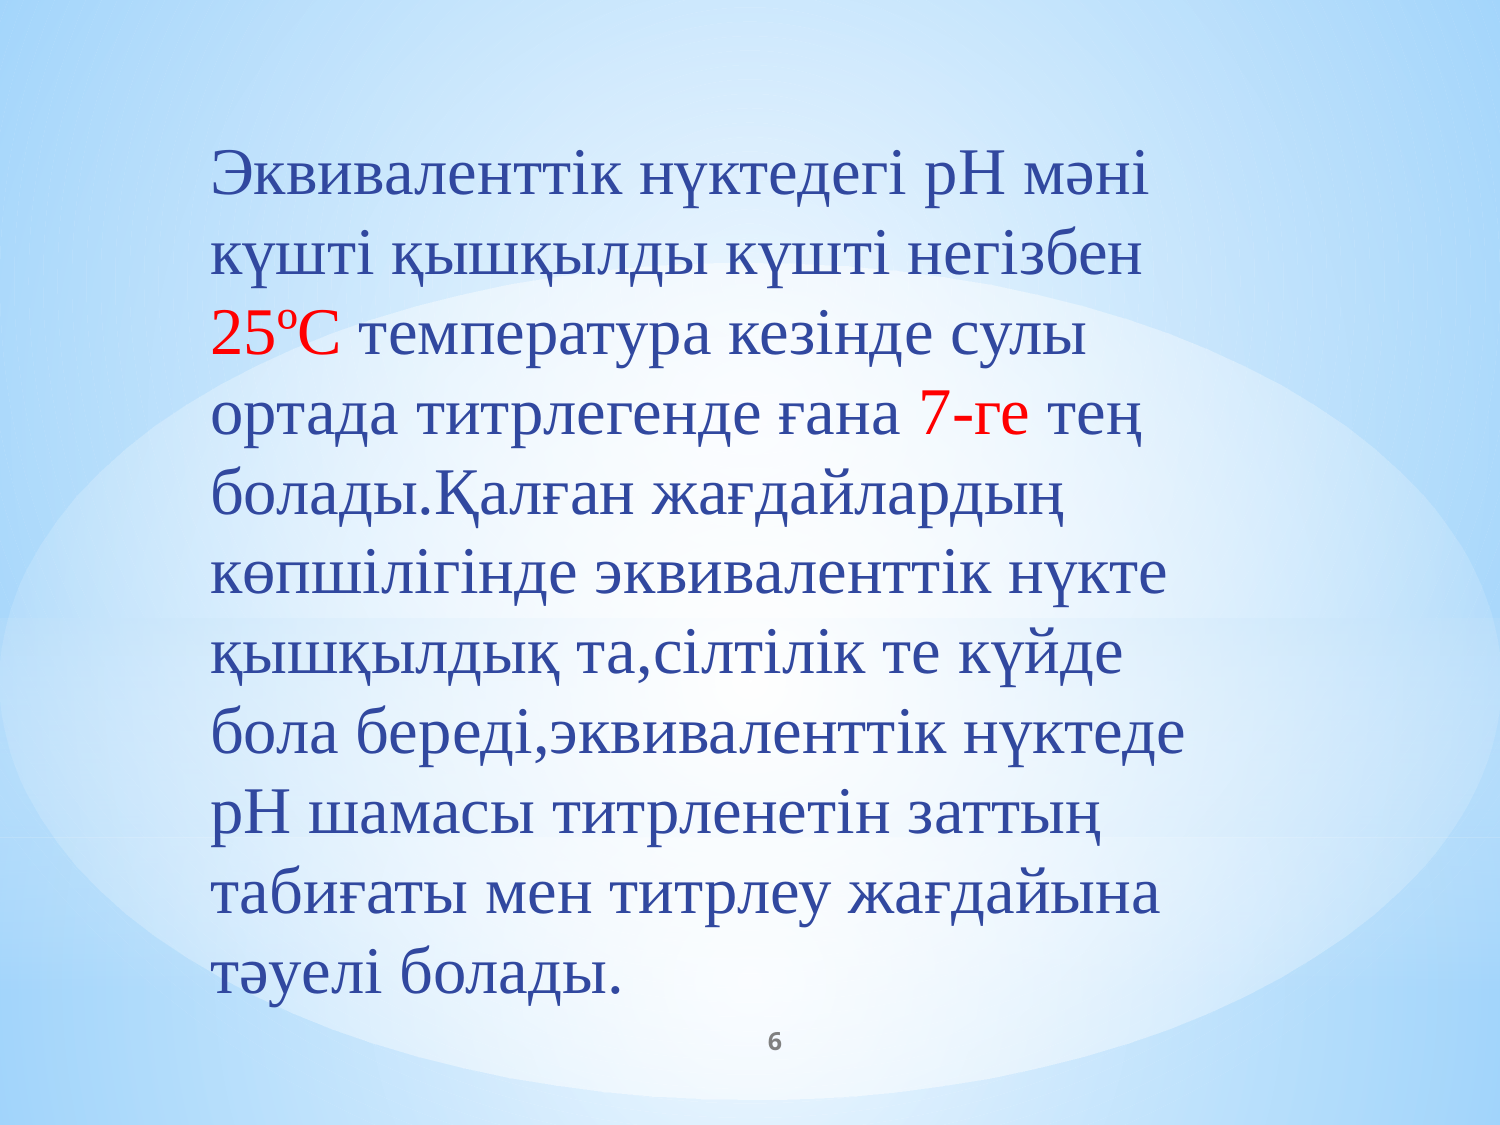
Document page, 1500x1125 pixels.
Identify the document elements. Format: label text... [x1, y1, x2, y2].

list Эквиваленттік нүктедегі pH мәні күшті қышқылды күшті негізбен 25ºС температура кезінде сулы ортада титрлегенде ғана 7-ге тең болады.Қалған жағдайлардың көпшілігінде эквиваленттік нүкте қышқылдық та,сілтілік те күйде бола береді,эквиваленттік нүктеде pH шамасы титрленетін заттың табиғаты мен титрлеу жағдайына тәуелі болады. [187, 119, 1238, 691]
slide_number 6 [624, 1012, 925, 1073]
